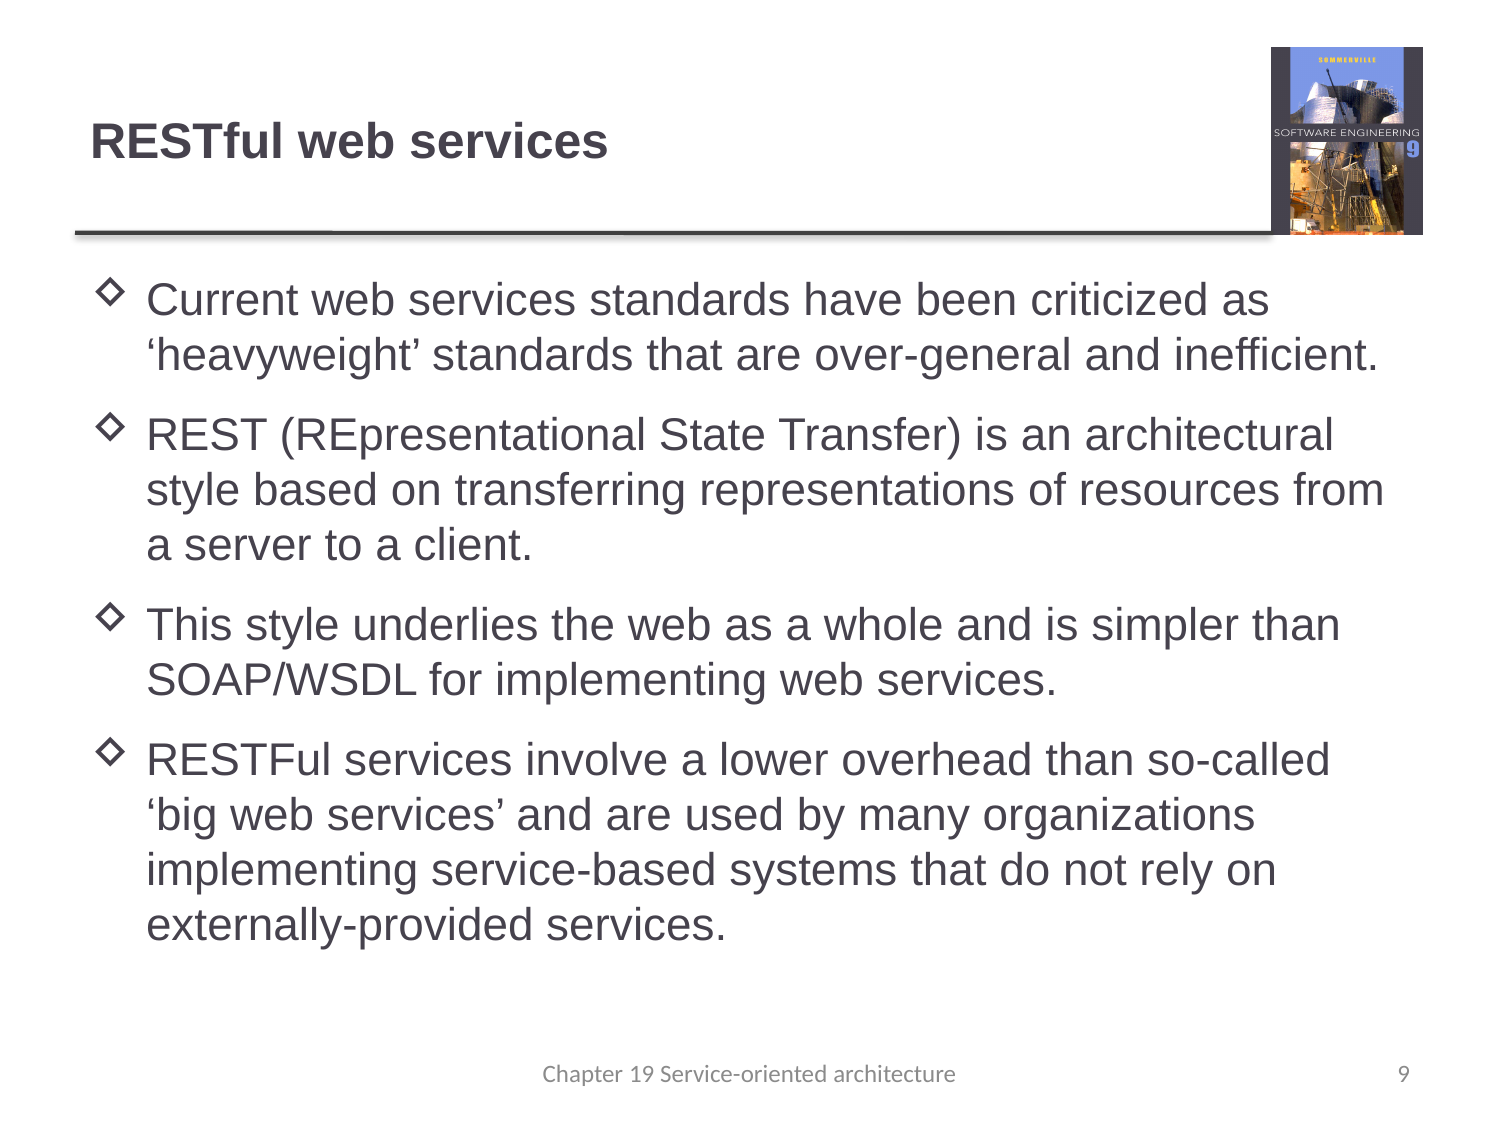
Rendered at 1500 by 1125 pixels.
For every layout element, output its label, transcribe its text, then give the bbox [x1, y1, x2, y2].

list Current web services standards have been criticized as ‘heavyweight’ standards that are over-general and inefficient. REST (REpresentational State Transfer) is an architectural style based on transferring representations of resources from a server to a client. This style underlies the web as a whole and is simpler than SOAP/WSDL for implementing web services. RESTFul services involve a lower overhead than so-called ‘big web services’ and are used by many organizations implementing service-based systems that do not rely on externally-provided services. [75, 262, 1425, 1005]
footer Chapter 19 Service-oriented architecture [512, 1042, 988, 1103]
title RESTful web services [74, 44, 1272, 233]
picture [1272, 47, 1423, 235]
slide_number 9 [1074, 1042, 1425, 1103]
